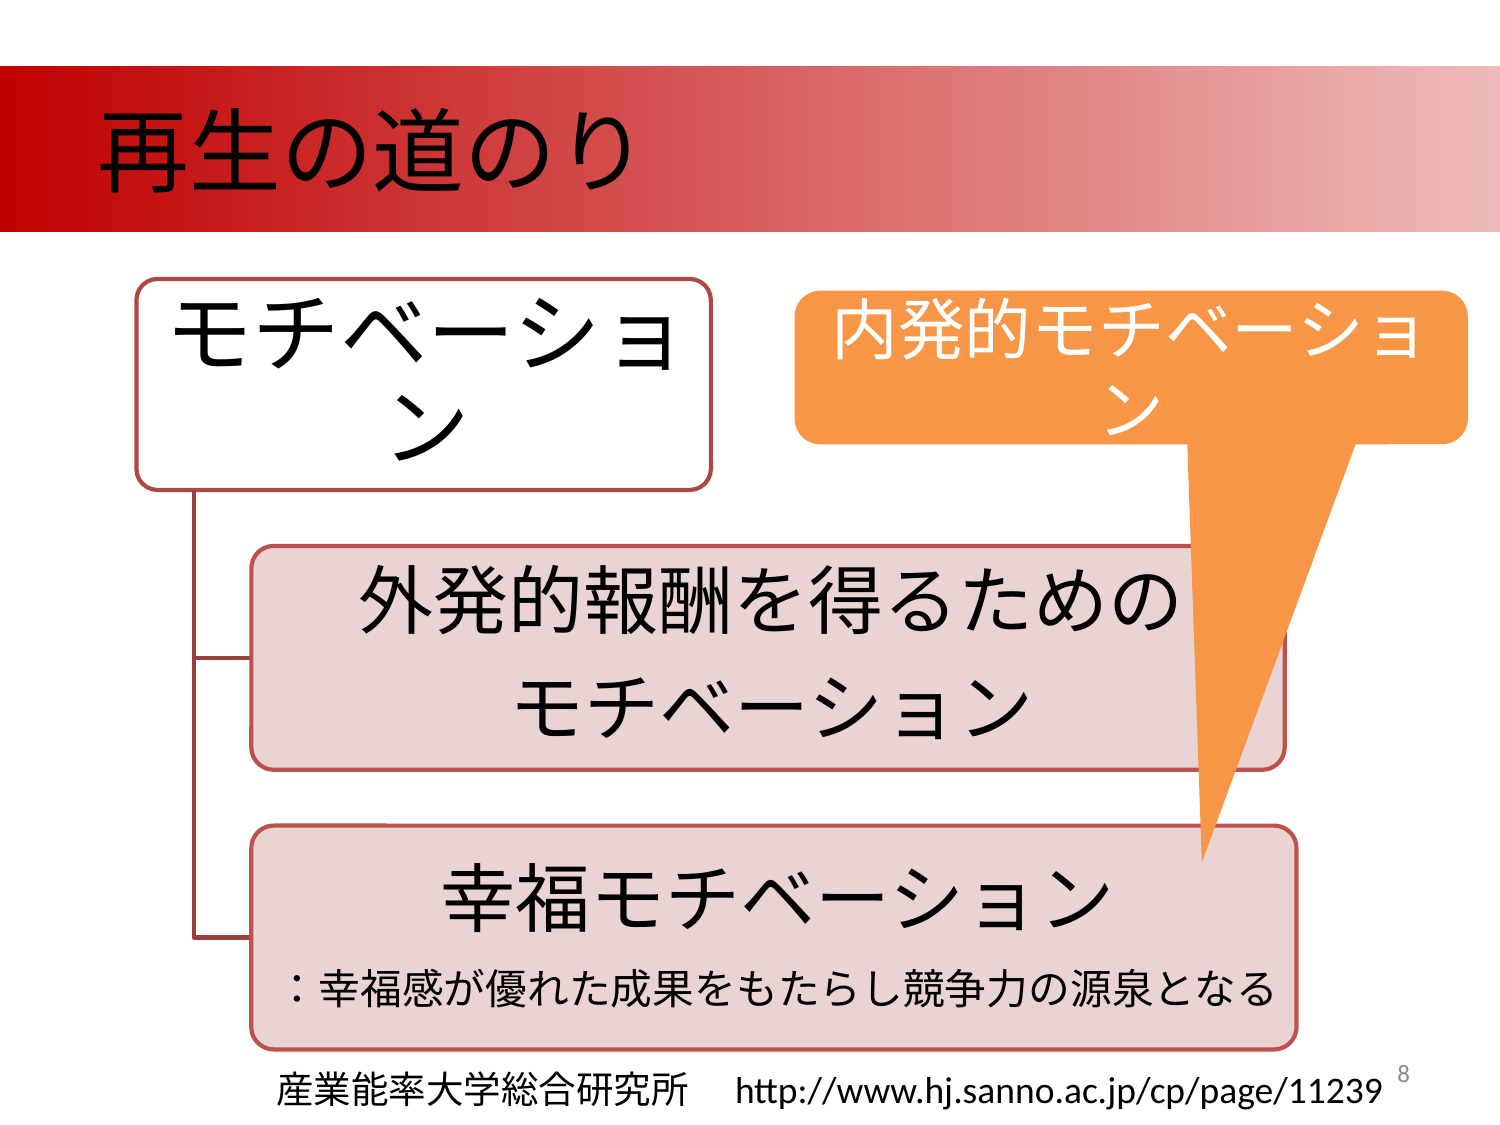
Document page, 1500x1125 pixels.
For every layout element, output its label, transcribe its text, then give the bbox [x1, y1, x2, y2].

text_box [135, 266, 1298, 1062]
text_box 内発的モチベーション [1302, 288, 1470, 597]
text_box 産業能率大学総合研究所 http://www.hj.sanno.ac.jp/cp/page/11239 [261, 1058, 1399, 1119]
slide_number 8 [1302, 1042, 1425, 1103]
text_box 再生の道のり [0, 64, 1500, 234]
